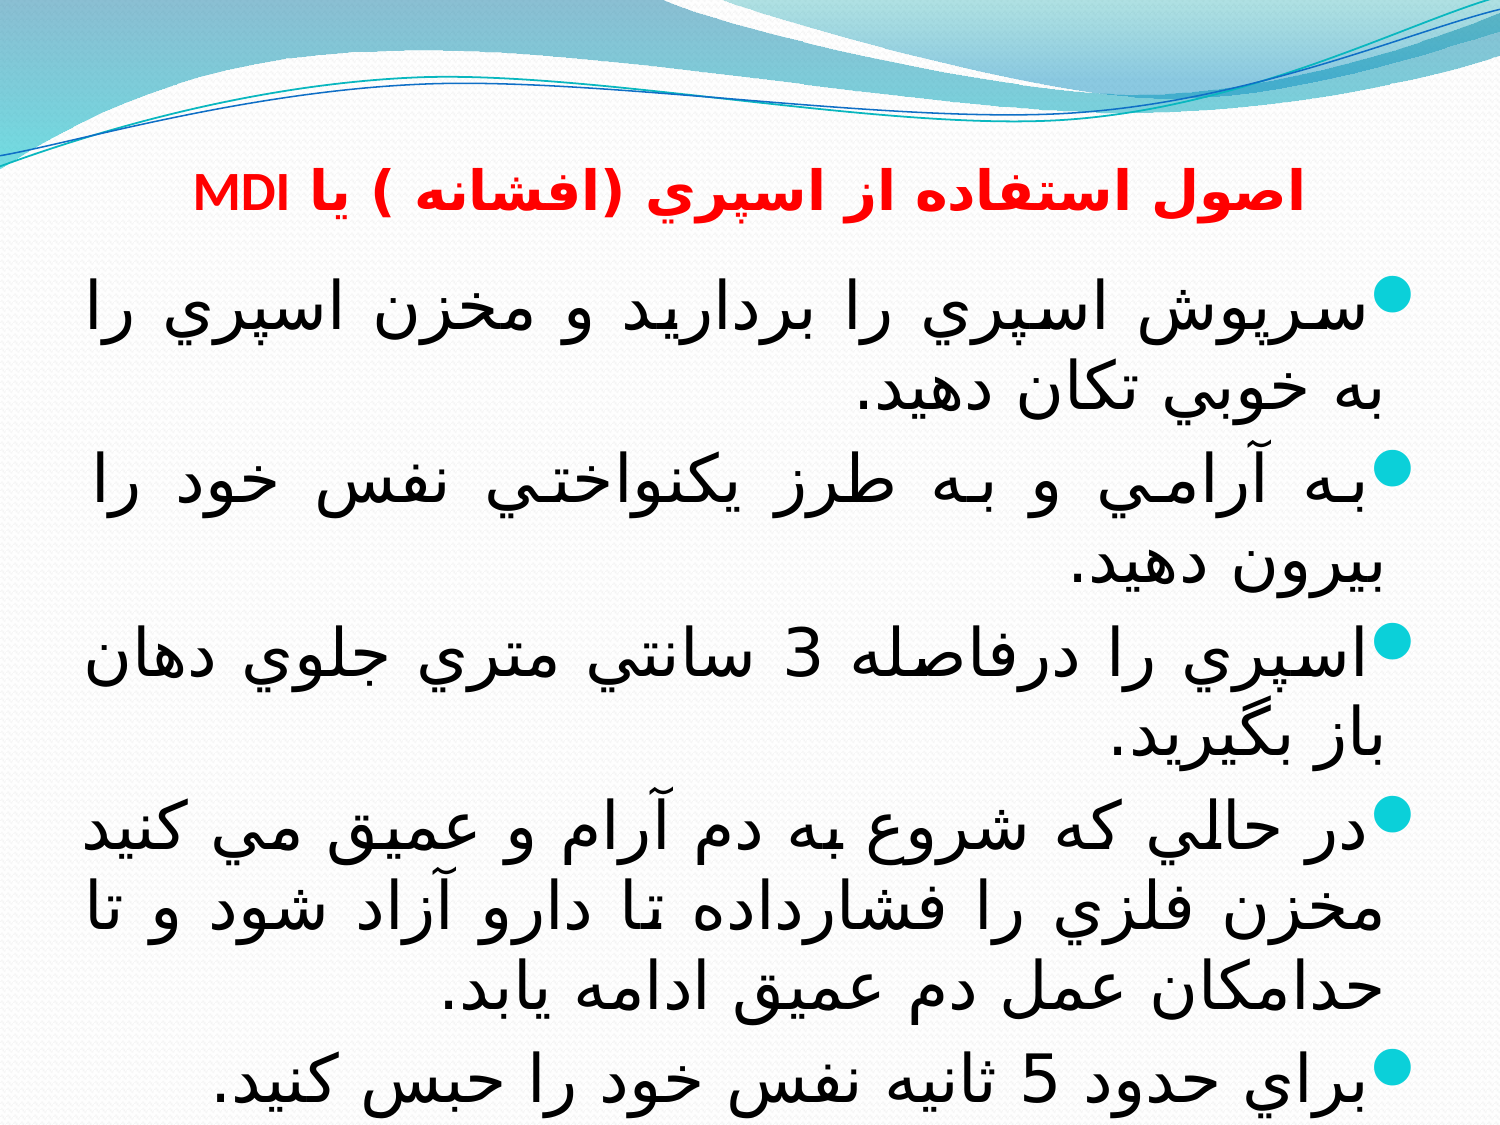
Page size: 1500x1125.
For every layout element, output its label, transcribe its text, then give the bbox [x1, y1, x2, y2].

list سرپوش اسپري را برداريد و مخزن اسپري را به خوبي تكان دهيد. به آرامي و به طرز يكنواختي نفس خود را بيرون دهيد. اسپري را درفاصله 3 سانتي متري جلوي دهان باز بگيريد. در حالي كه شروع به دم آرام و عميق مي كنيد مخزن فلزي را فشارداده تا دارو آزاد شود و تا حدامكان عمل دم عمیق ادامه يابد. براي حدود 5 ثانيه نفس خود را حبس كنيد. نفس خود را به آرامي خارج سازيد. [64, 255, 1447, 1059]
title اصول استفاده از اسپري (افشانه ) يا MDI [76, 125, 1424, 244]
